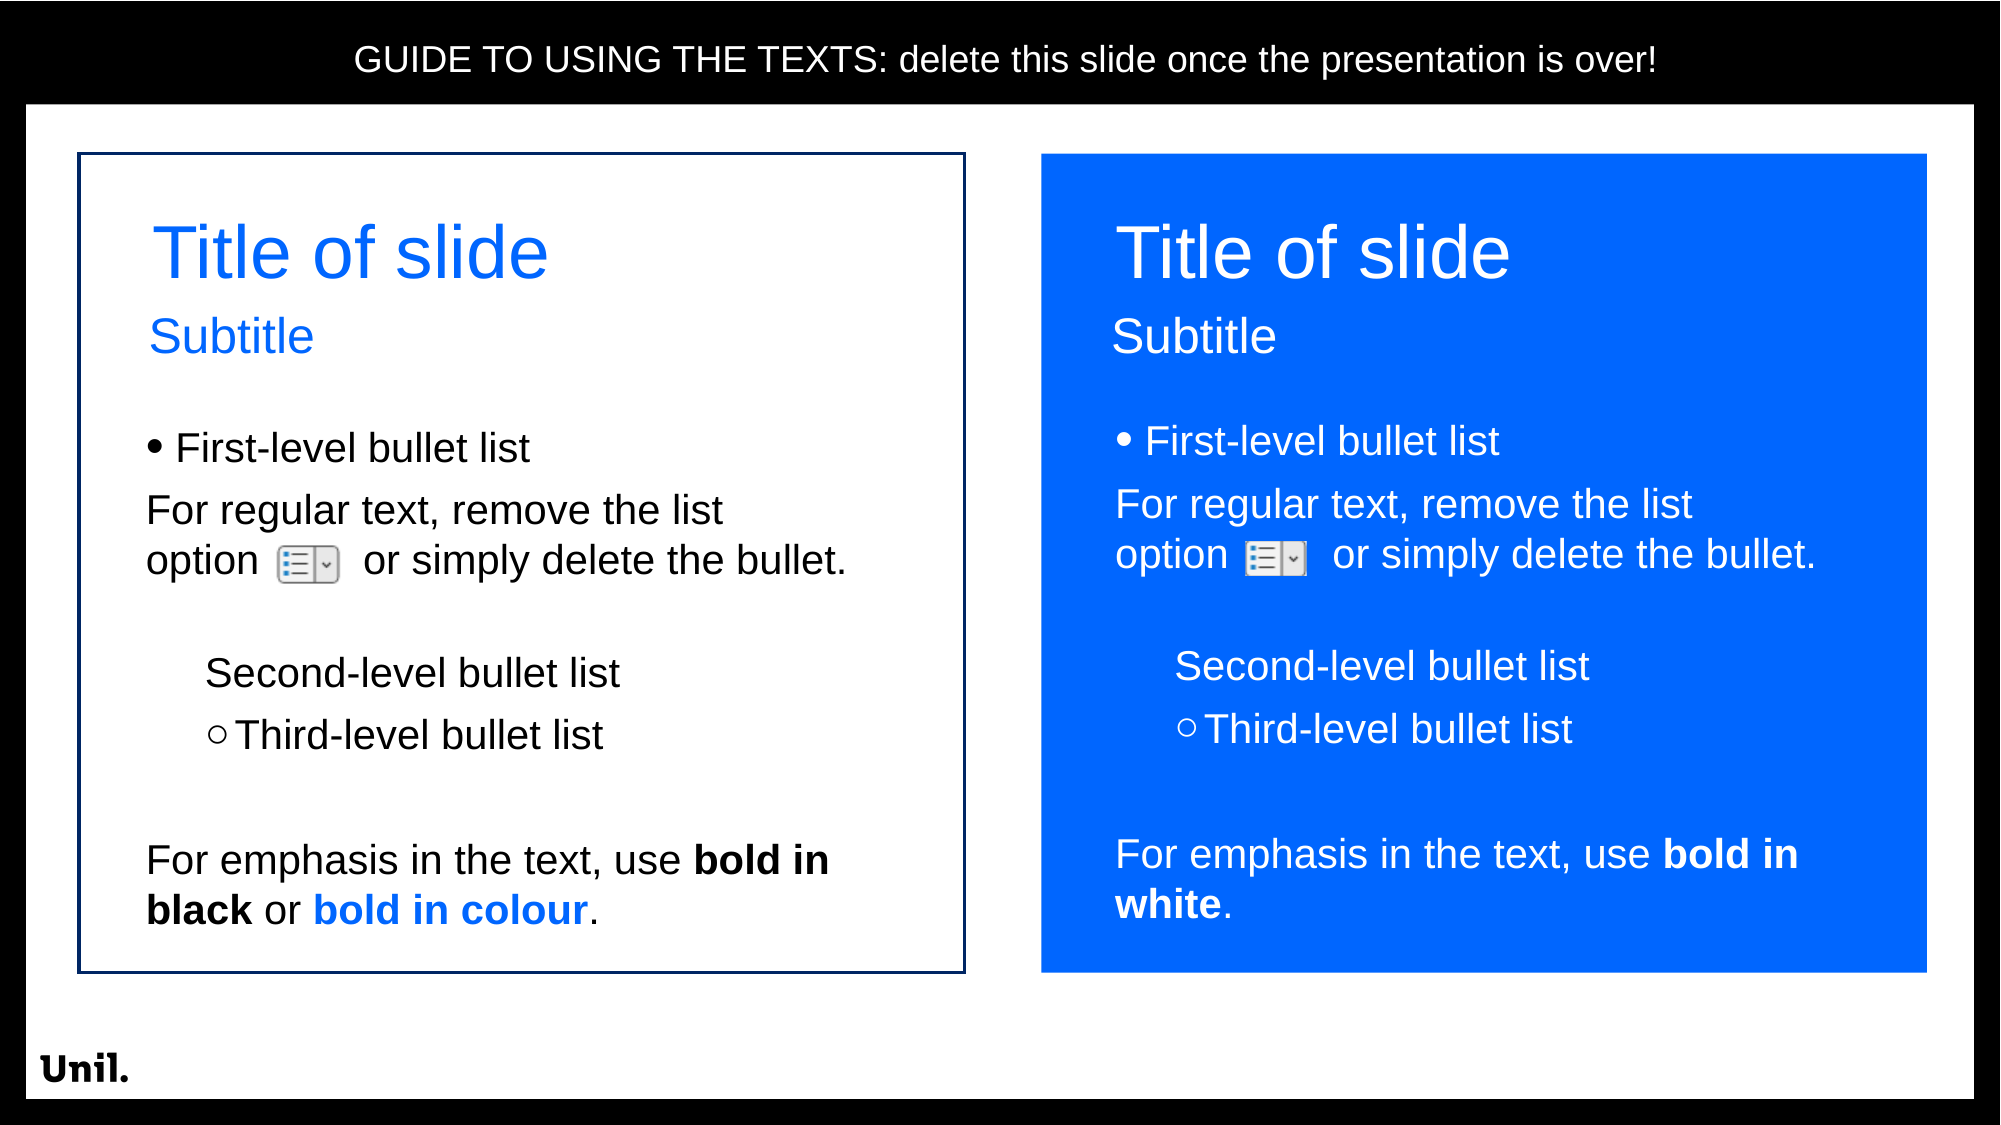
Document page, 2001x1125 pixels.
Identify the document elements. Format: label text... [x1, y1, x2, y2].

text_box [1040, 152, 1928, 974]
picture [1244, 540, 1308, 577]
picture [265, 532, 345, 595]
text_box GUIDE TO USING THE TEXTS: delete this slide once the presentation is over! [25, 11, 1988, 105]
text_box [77, 152, 966, 974]
text_box [12, 12, 1989, 1114]
text_box Title of slide [1115, 214, 1732, 309]
text_box Subtitle [1111, 309, 1794, 363]
text_box First-level bullet list For regular text, remove the list option or simply delete the bullet. Second-level bullet list Third-level bullet list For emphasis in the text, use bold in white. [1100, 406, 1922, 964]
